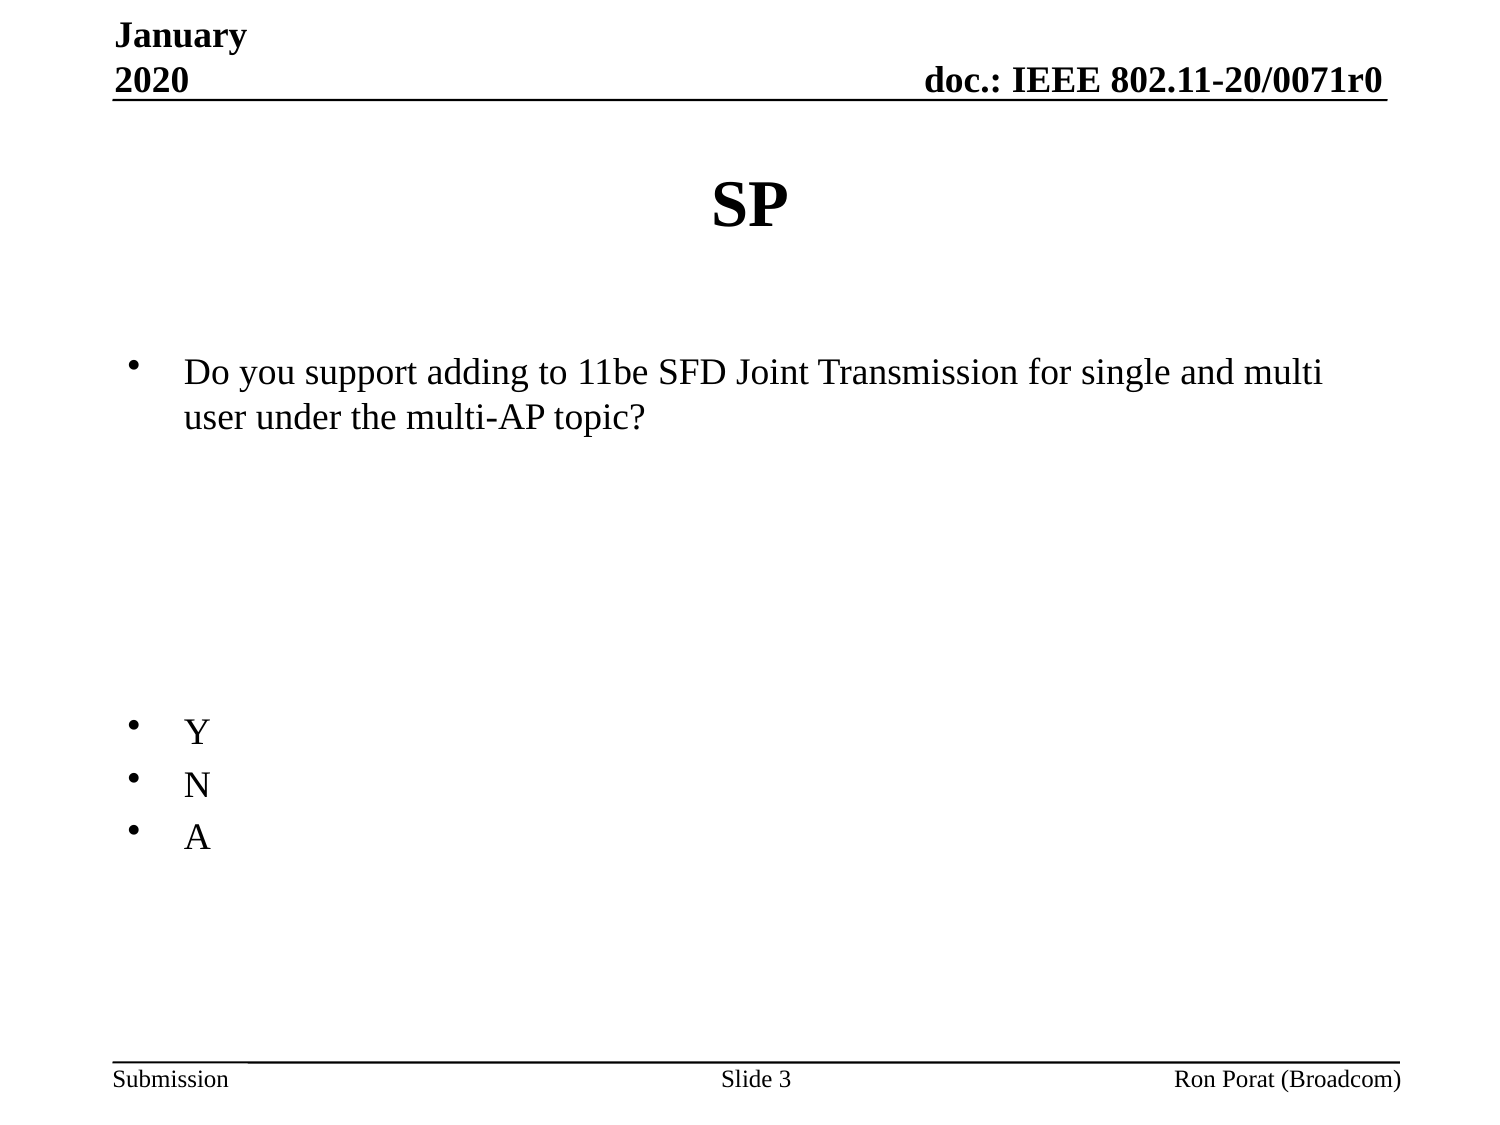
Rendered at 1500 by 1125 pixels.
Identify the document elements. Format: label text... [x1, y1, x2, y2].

title SP [112, 112, 1388, 287]
slide_number Slide 3 [712, 1061, 800, 1093]
list Do you support adding to 11be SFD Joint Transmission for single and multi user under the multi-AP topic? Y N A [112, 287, 1388, 963]
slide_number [114, 54, 270, 101]
footer Ron Porat (Broadcom) [1170, 1061, 1402, 1093]
